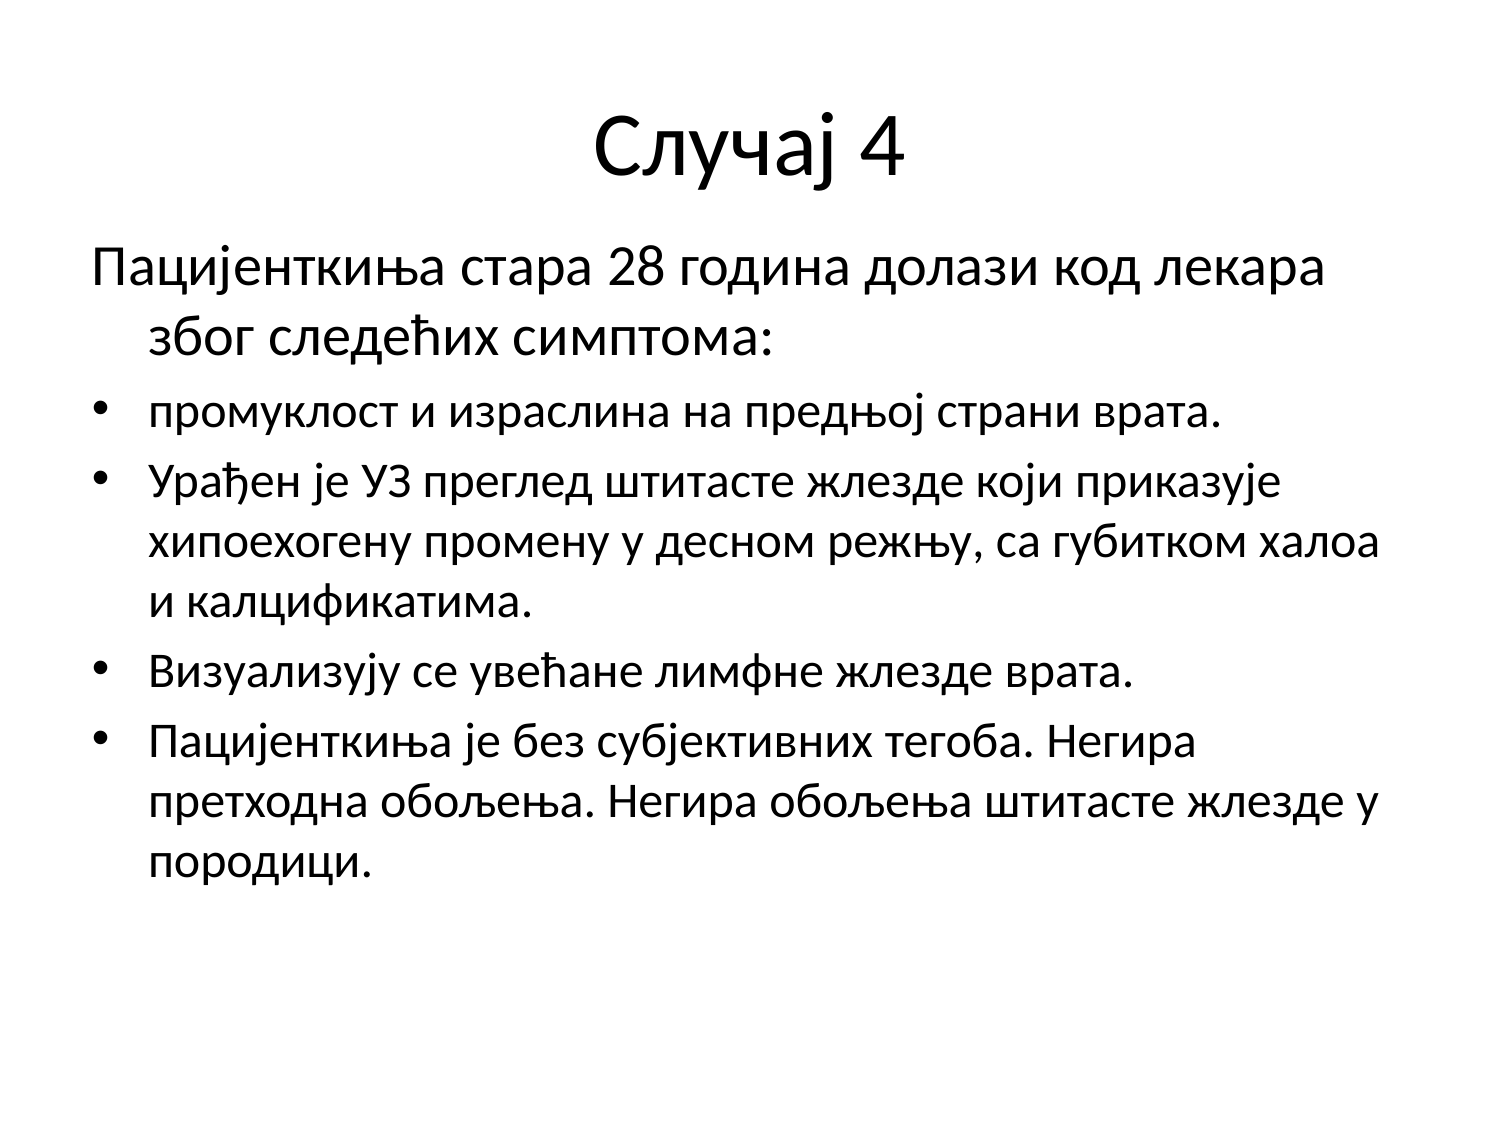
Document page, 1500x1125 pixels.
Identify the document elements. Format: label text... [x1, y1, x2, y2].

title Случај 4 [74, 44, 1426, 233]
list Пацијенткиња стара 28 година долази код лекара због следећих симптома: промуклост и израслина на предњој страни врата. Урађен је УЗ преглед штитасте жлезде који приказује хипоехогену промену у десном режњу, са губитком халоа и калцификатима. Визуализују се увећане лимфне жлезде врата. Пацијенткиња је без субјективних тегоба. Негира претходна обољења. Негира обољења штитасте жлезде у породици. [76, 219, 1428, 963]
